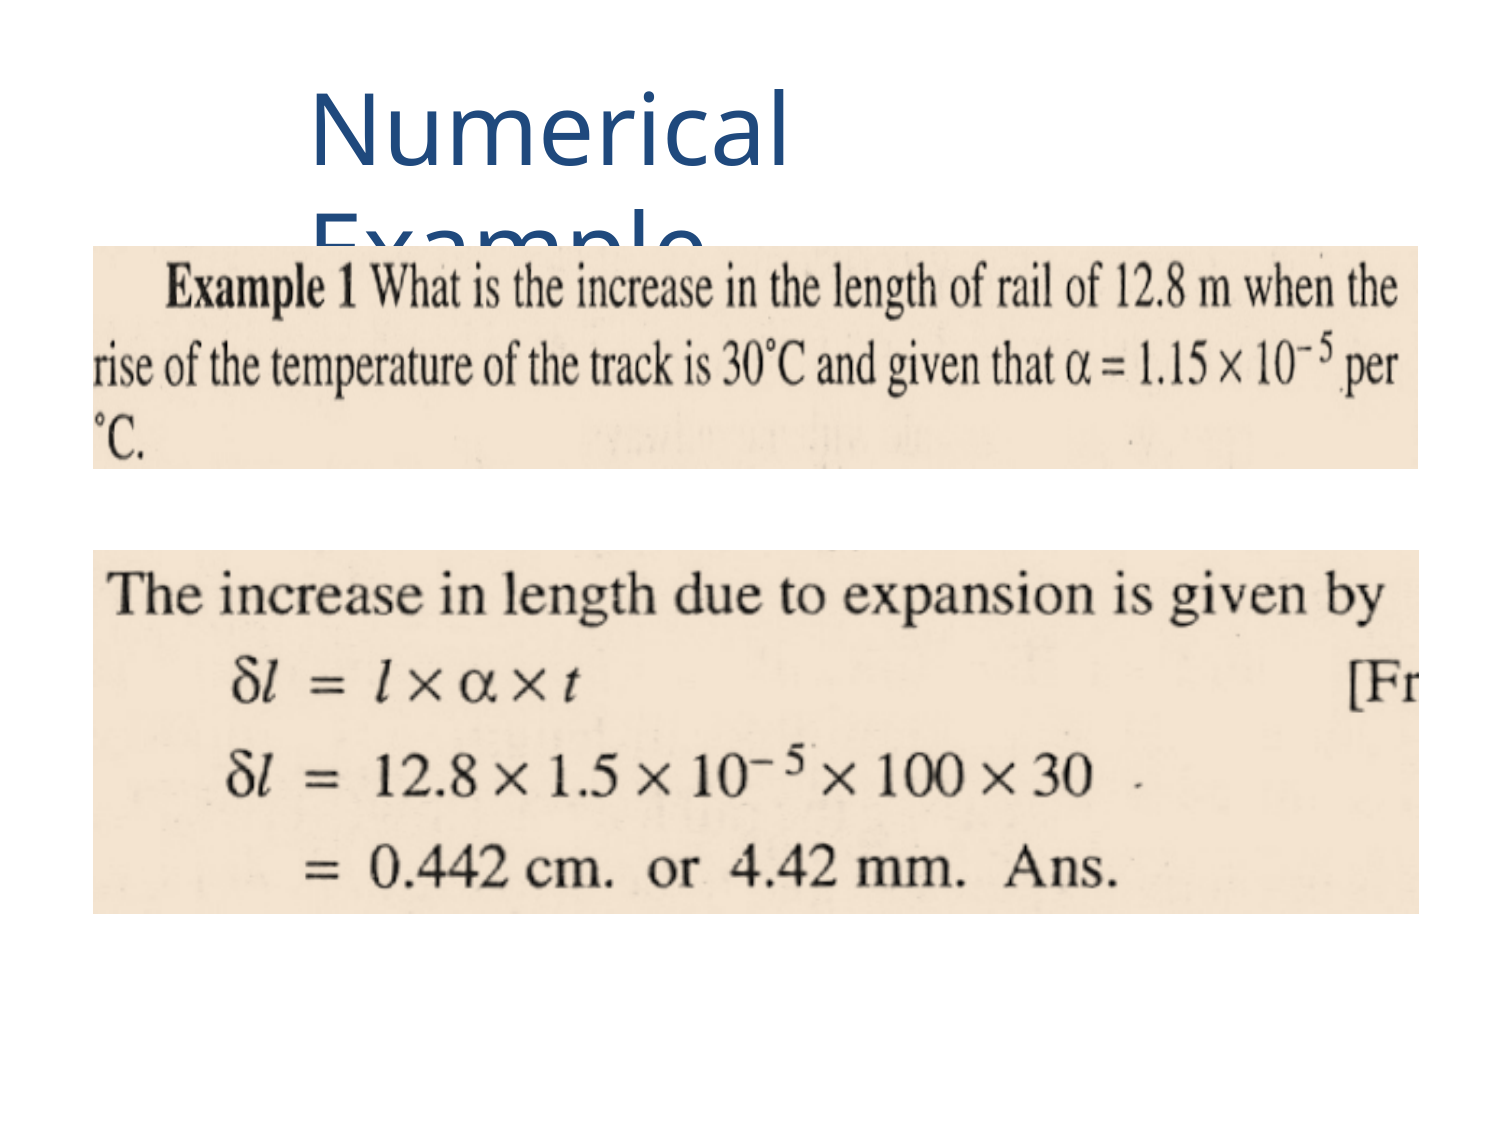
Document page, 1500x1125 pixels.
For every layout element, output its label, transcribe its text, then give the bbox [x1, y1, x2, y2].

picture [93, 245, 1419, 469]
text_box Numerical Example [292, 58, 1196, 244]
picture [93, 550, 1420, 915]
